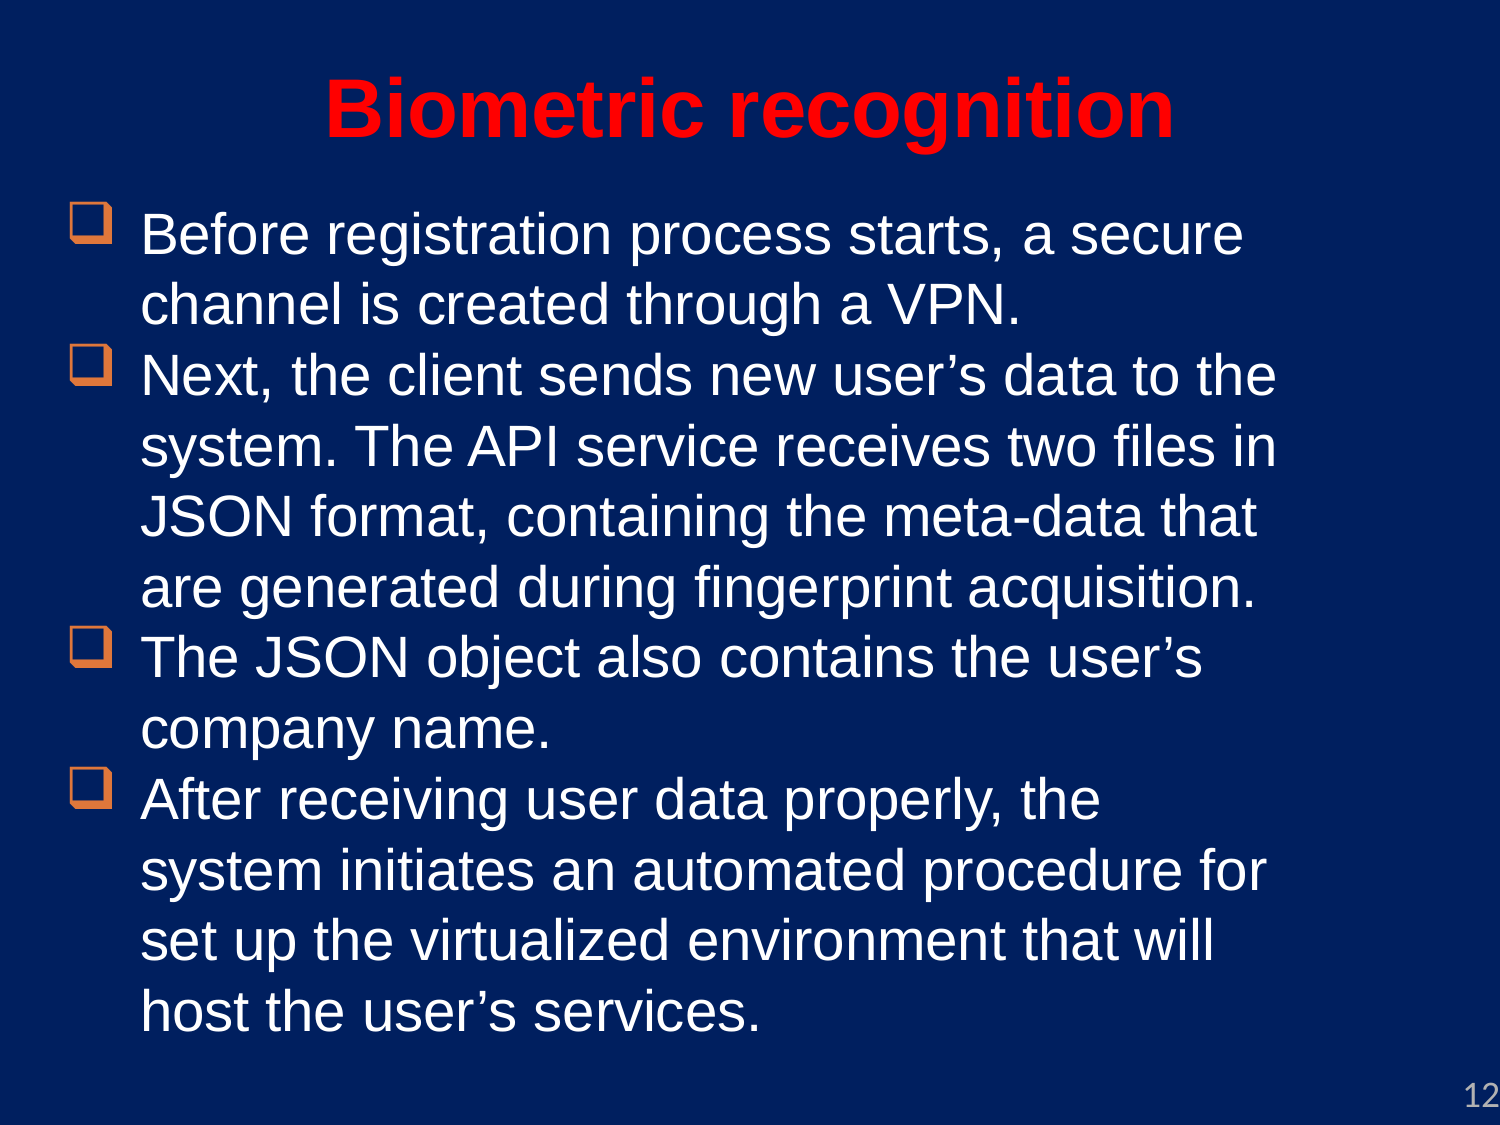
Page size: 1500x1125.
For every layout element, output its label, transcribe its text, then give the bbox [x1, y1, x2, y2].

slide_number 12 [1437, 1069, 1500, 1125]
list Before registration process starts, a secure channel is created through a VPN. Next, the client sends new user’s data to the system. The API service receives two files in JSON format, containing the meta-data that are generated during fingerprint acquisition. The JSON object also contains the user’s company name. After receiving user data properly, the system initiates an automated procedure for set up the virtualized environment that will host the user’s services. [62, 195, 1437, 1048]
title Biometric recognition [44, 53, 1456, 155]
